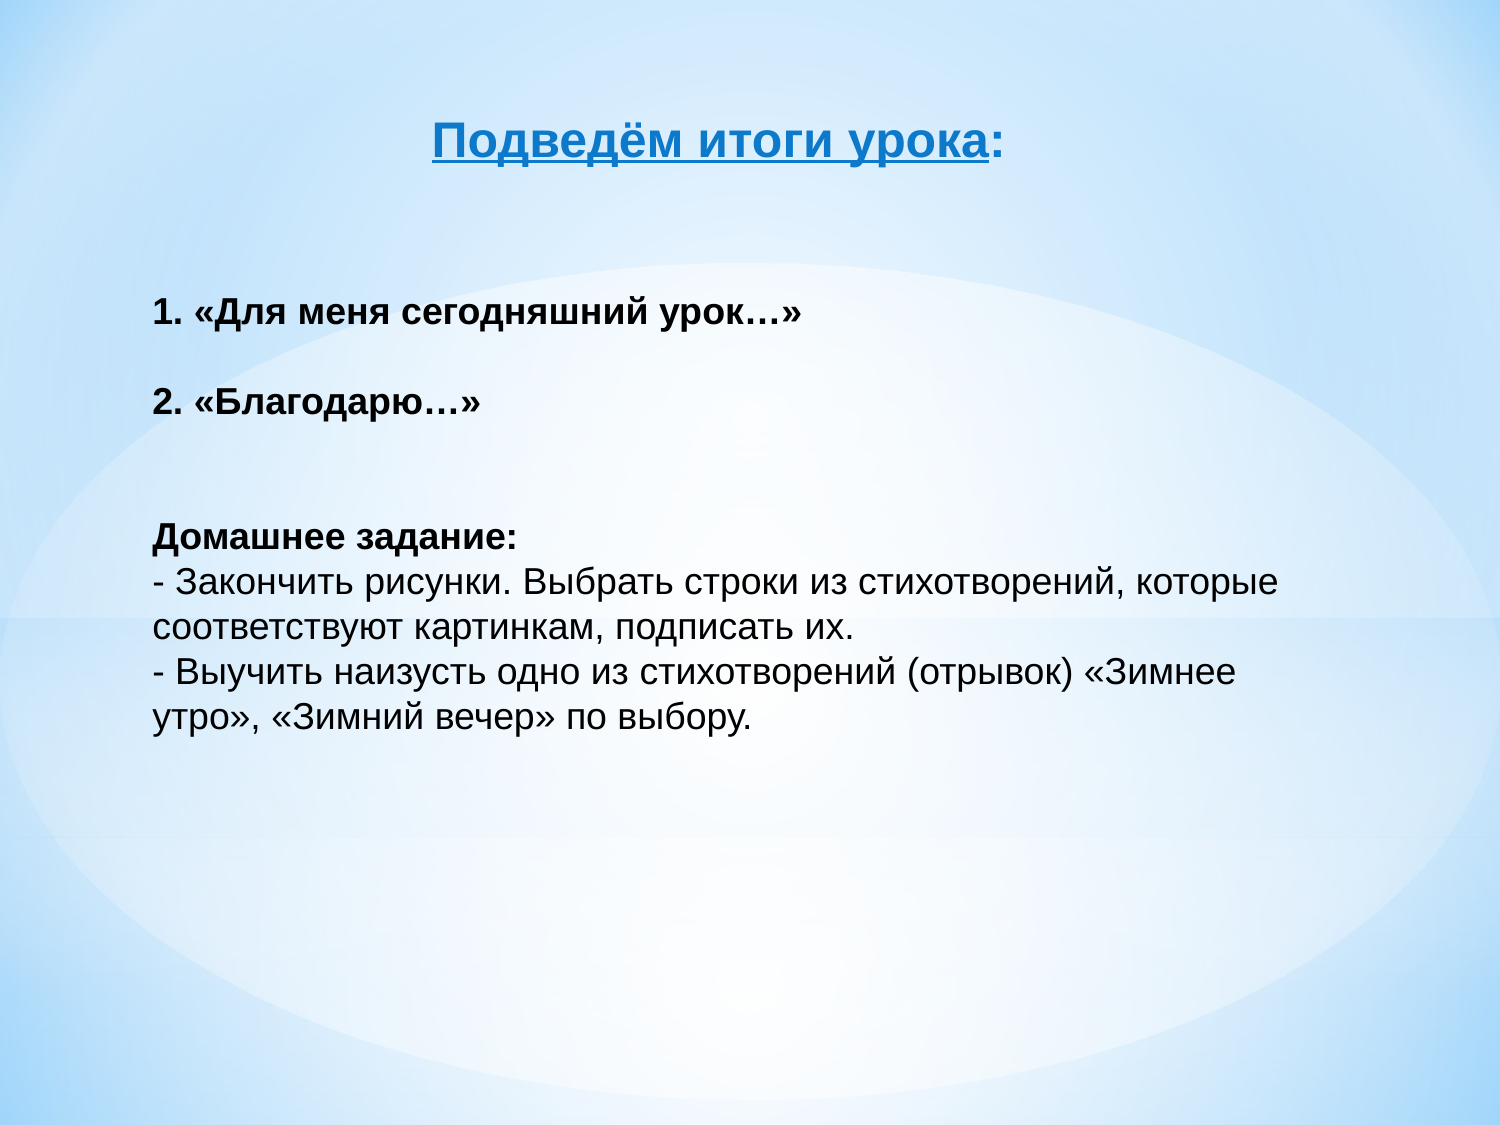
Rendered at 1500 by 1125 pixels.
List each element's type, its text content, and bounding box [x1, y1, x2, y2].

text_box Подведём итоги урока: 1. «Для меня сегодняшний урок…» 2. «Благодарю…» Домашнее задание: - Закончить рисунки. Выбрать строки из стихотворений, которые соответствуют картинкам, подписать их. - Выучить наизусть одно из стихотворений (отрывок) «Зимнее утро», «Зимний вечер» по выбору. [137, 99, 1300, 745]
